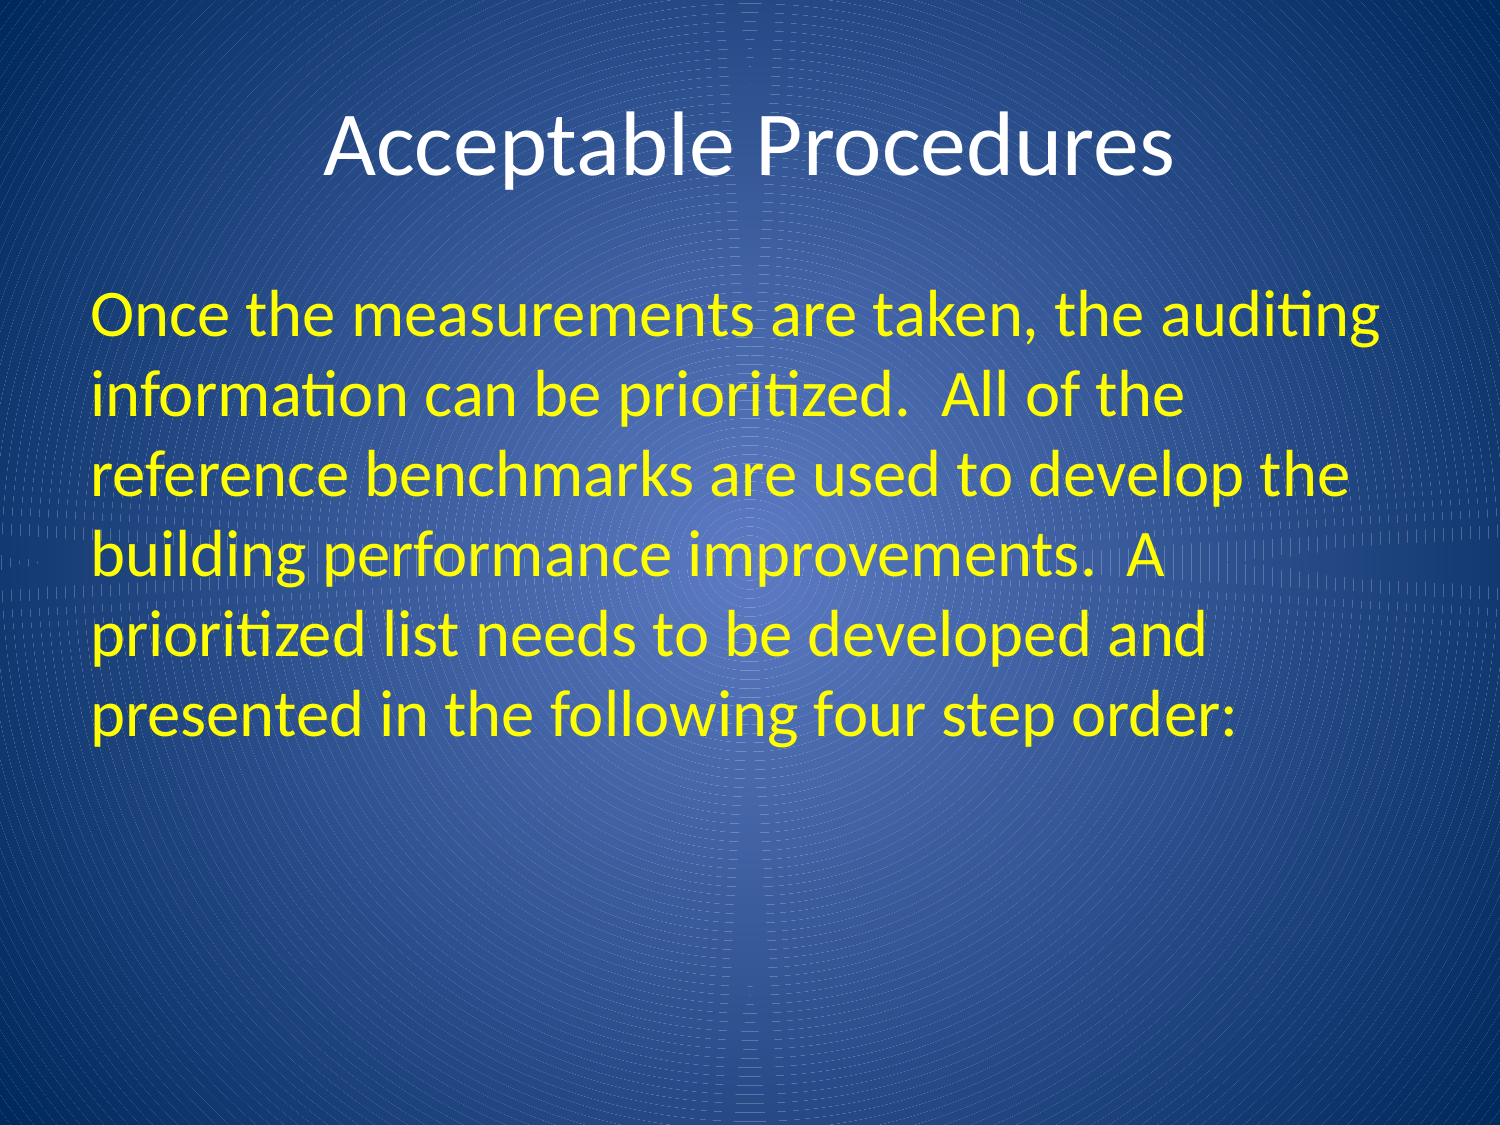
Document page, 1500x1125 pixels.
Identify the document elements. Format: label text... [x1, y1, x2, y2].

list Once the measurements are taken, the auditing information can be prioritized. All of the reference benchmarks are used to develop the building performance improvements. A prioritized list needs to be developed and presented in the following four step order: [75, 262, 1425, 1005]
title Acceptable Procedures [75, 45, 1425, 233]
